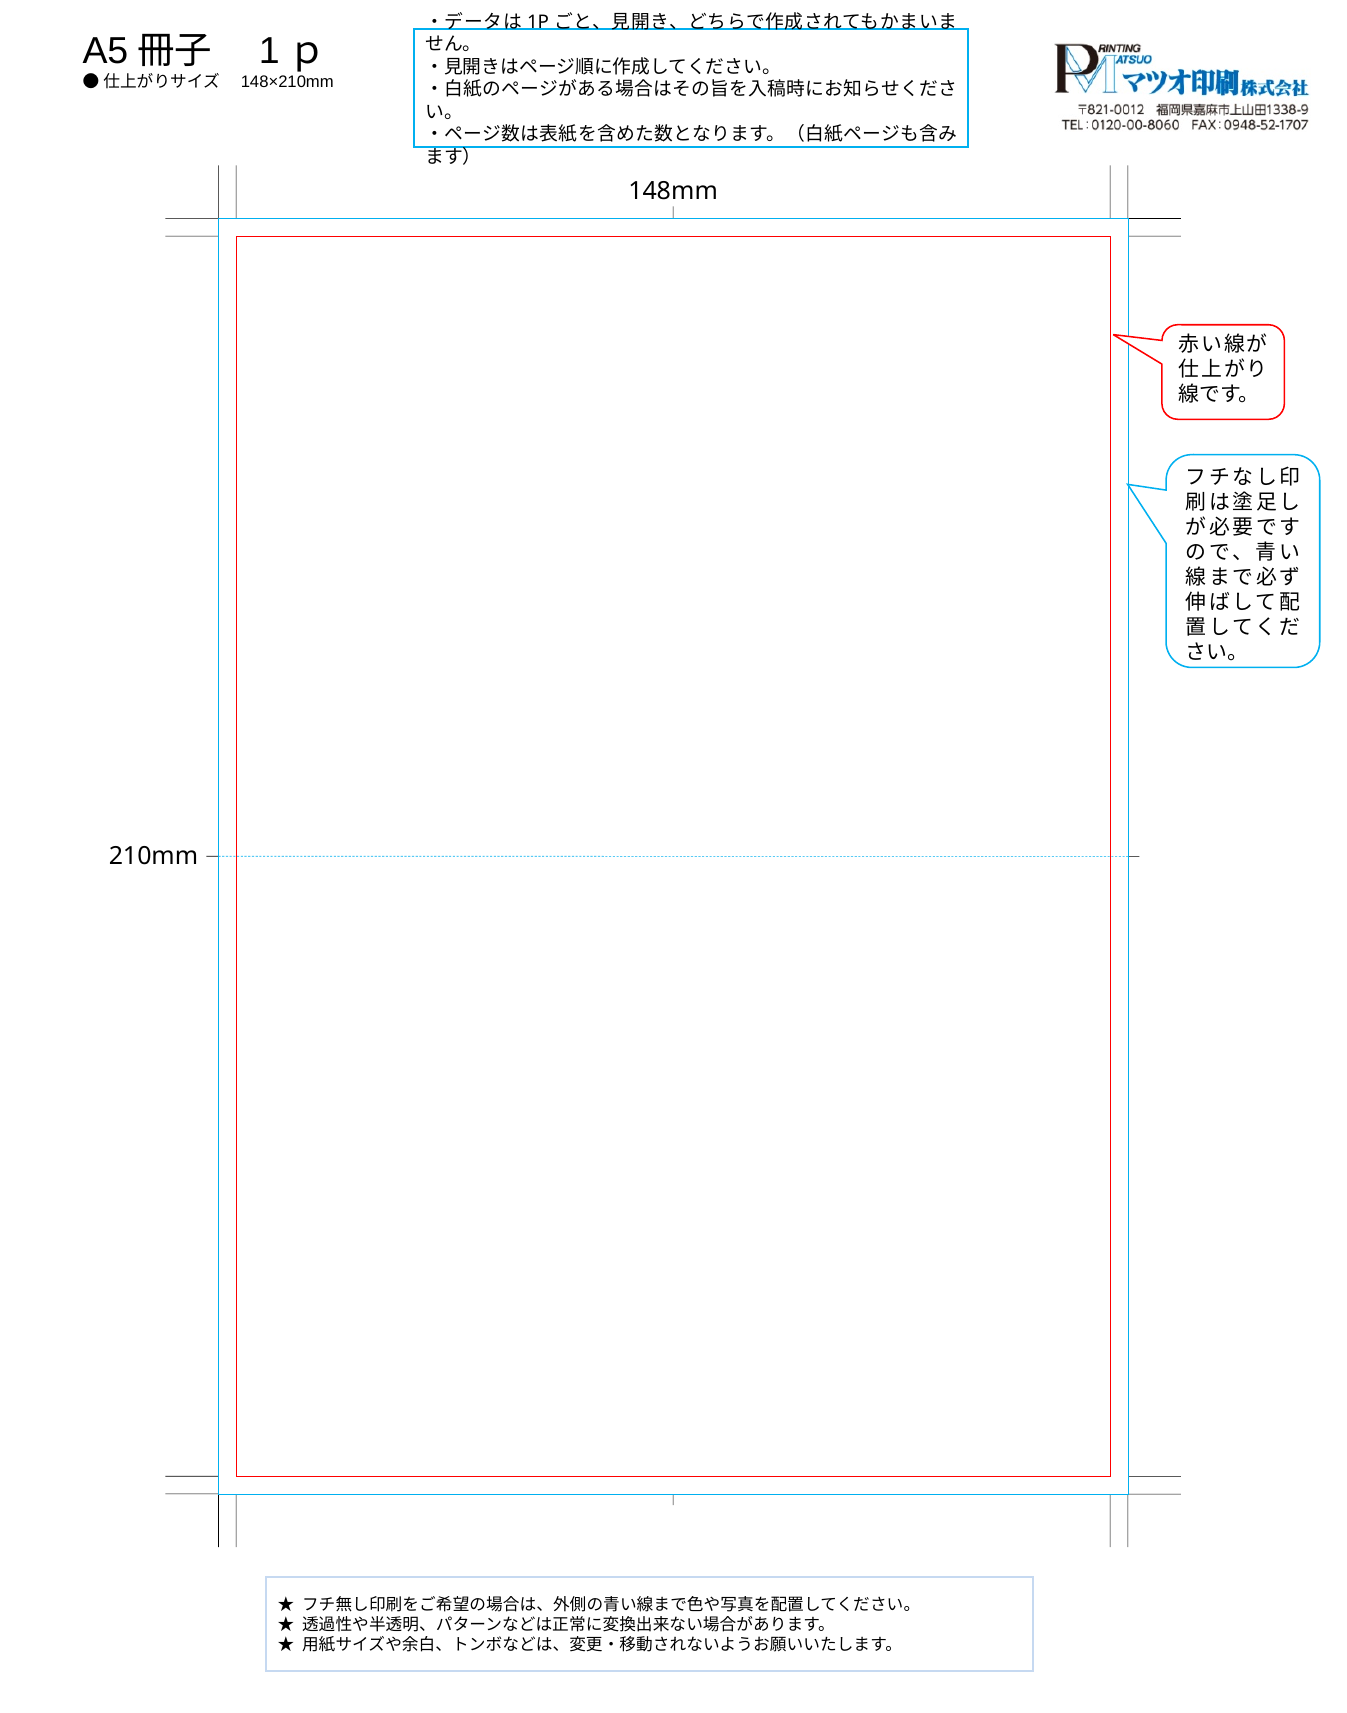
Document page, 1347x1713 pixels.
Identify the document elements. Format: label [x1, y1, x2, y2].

picture [1051, 41, 1311, 132]
